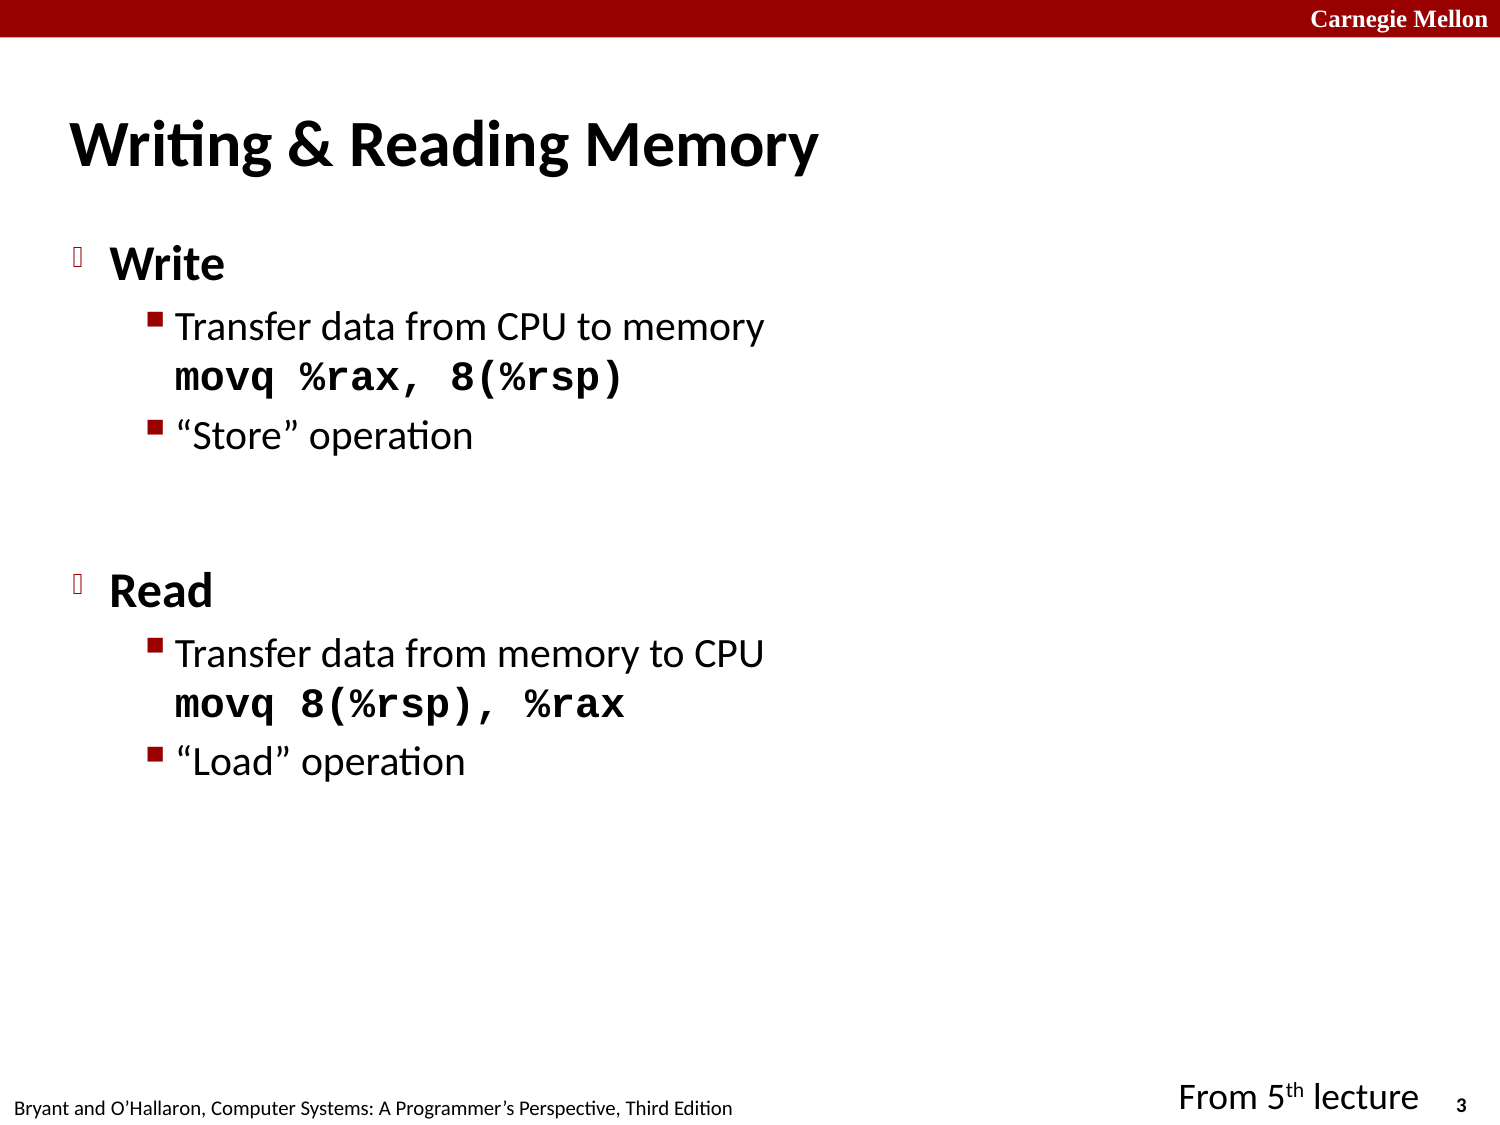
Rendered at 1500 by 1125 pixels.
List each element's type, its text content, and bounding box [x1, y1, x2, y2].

title Writing & Reading Memory [61, 92, 1218, 188]
slide_number 3 [1448, 1084, 1477, 1123]
list Write Transfer data from CPU to memory movq %rax, 8(%rsp) “Store” operation Read Transfer data from memory to CPU movq 8(%rsp), %rax “Load” operation [64, 222, 1361, 1040]
text_box From 5th lecture [1171, 1064, 1428, 1125]
